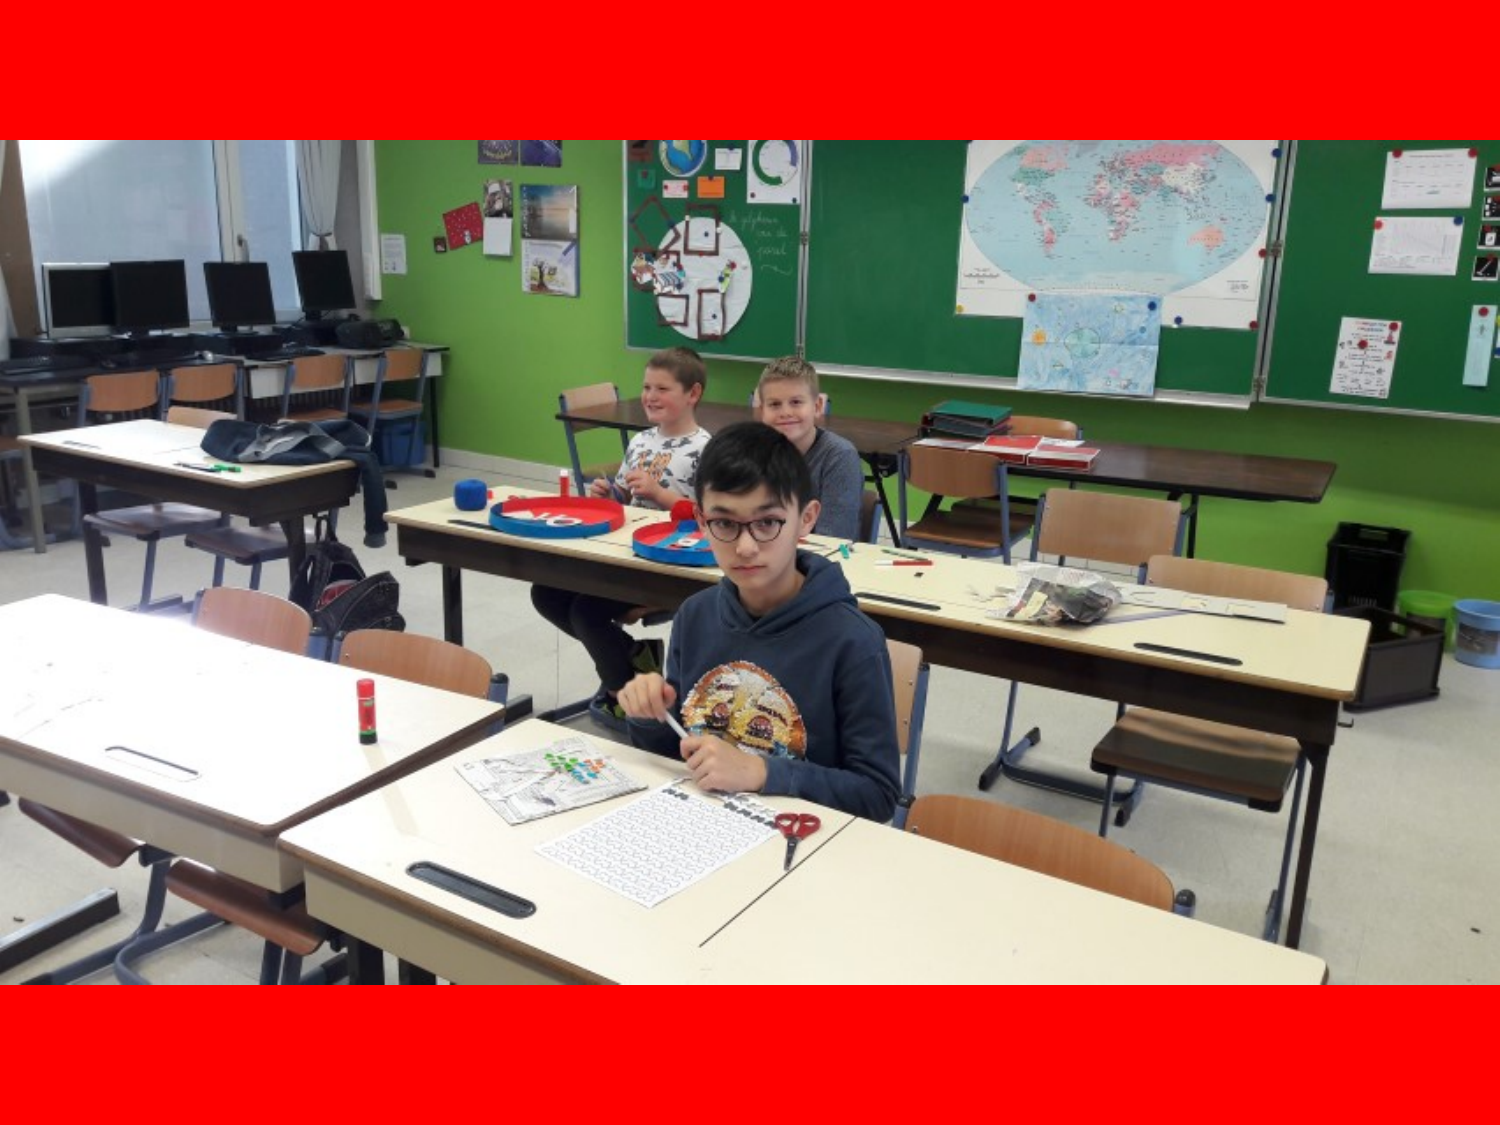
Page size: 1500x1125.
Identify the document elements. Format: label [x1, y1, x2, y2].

picture [0, 140, 1500, 985]
